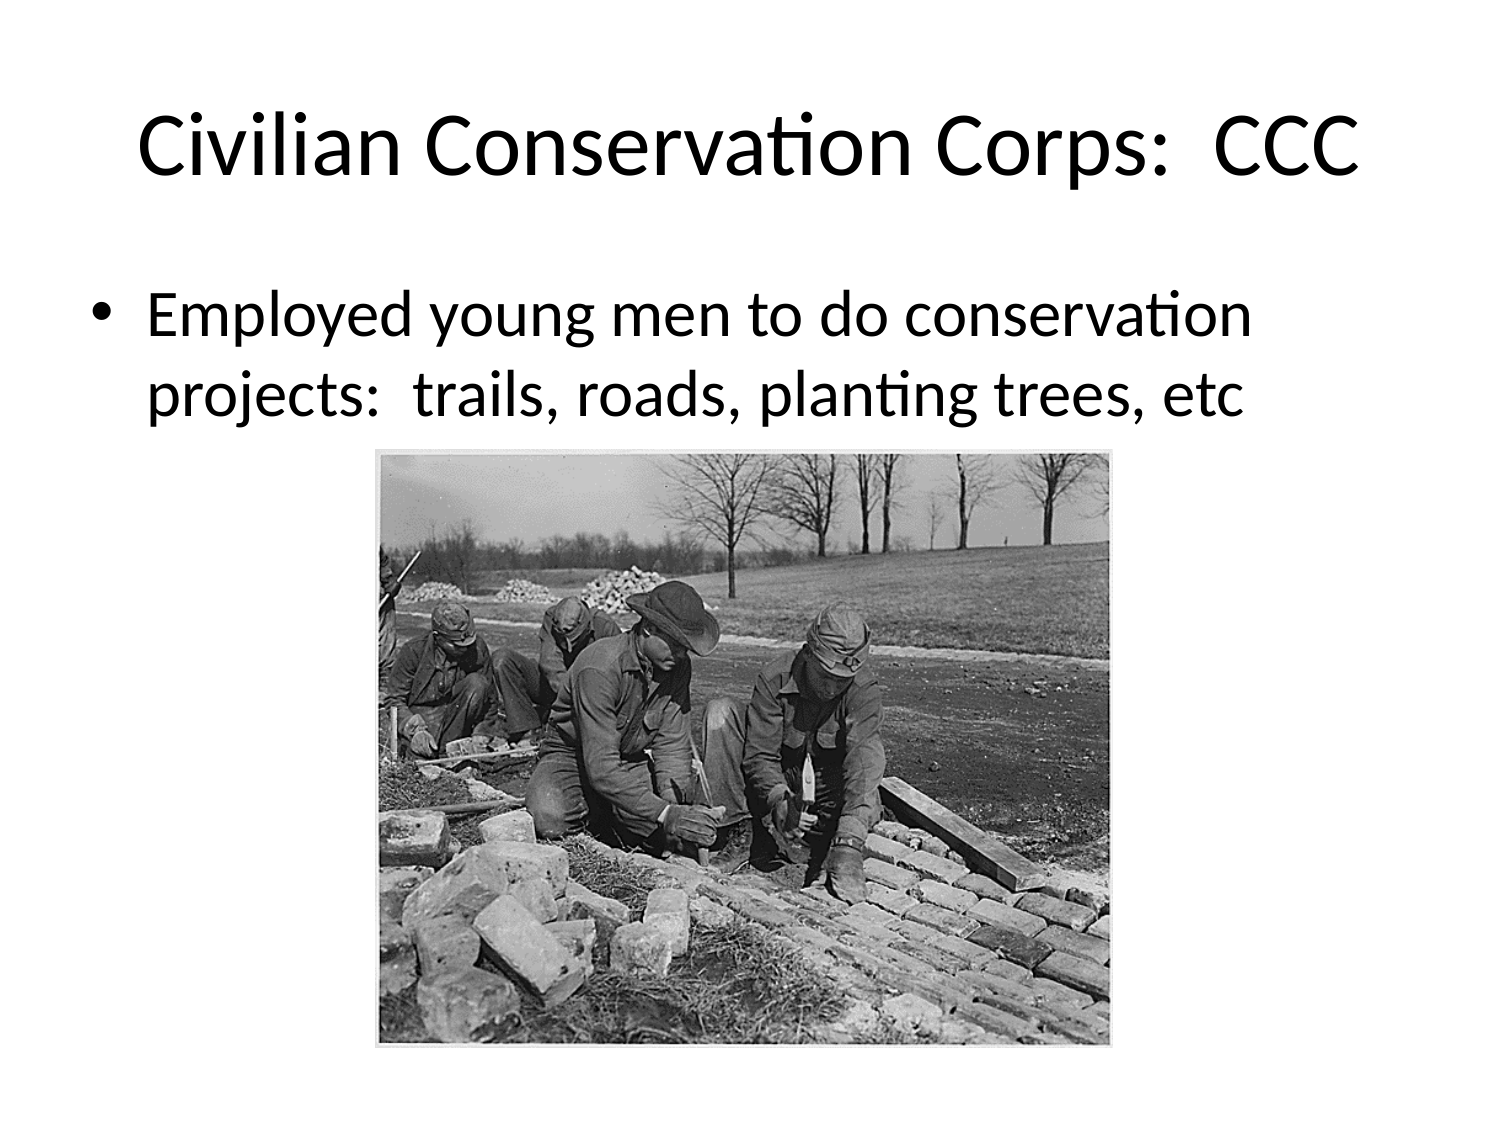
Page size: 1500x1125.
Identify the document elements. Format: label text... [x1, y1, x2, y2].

list Employed young men to do conservation projects: trails, roads, planting trees, etc [75, 262, 1425, 1005]
title Civilian Conservation Corps: CCC [75, 45, 1425, 233]
picture [374, 449, 1113, 1048]
